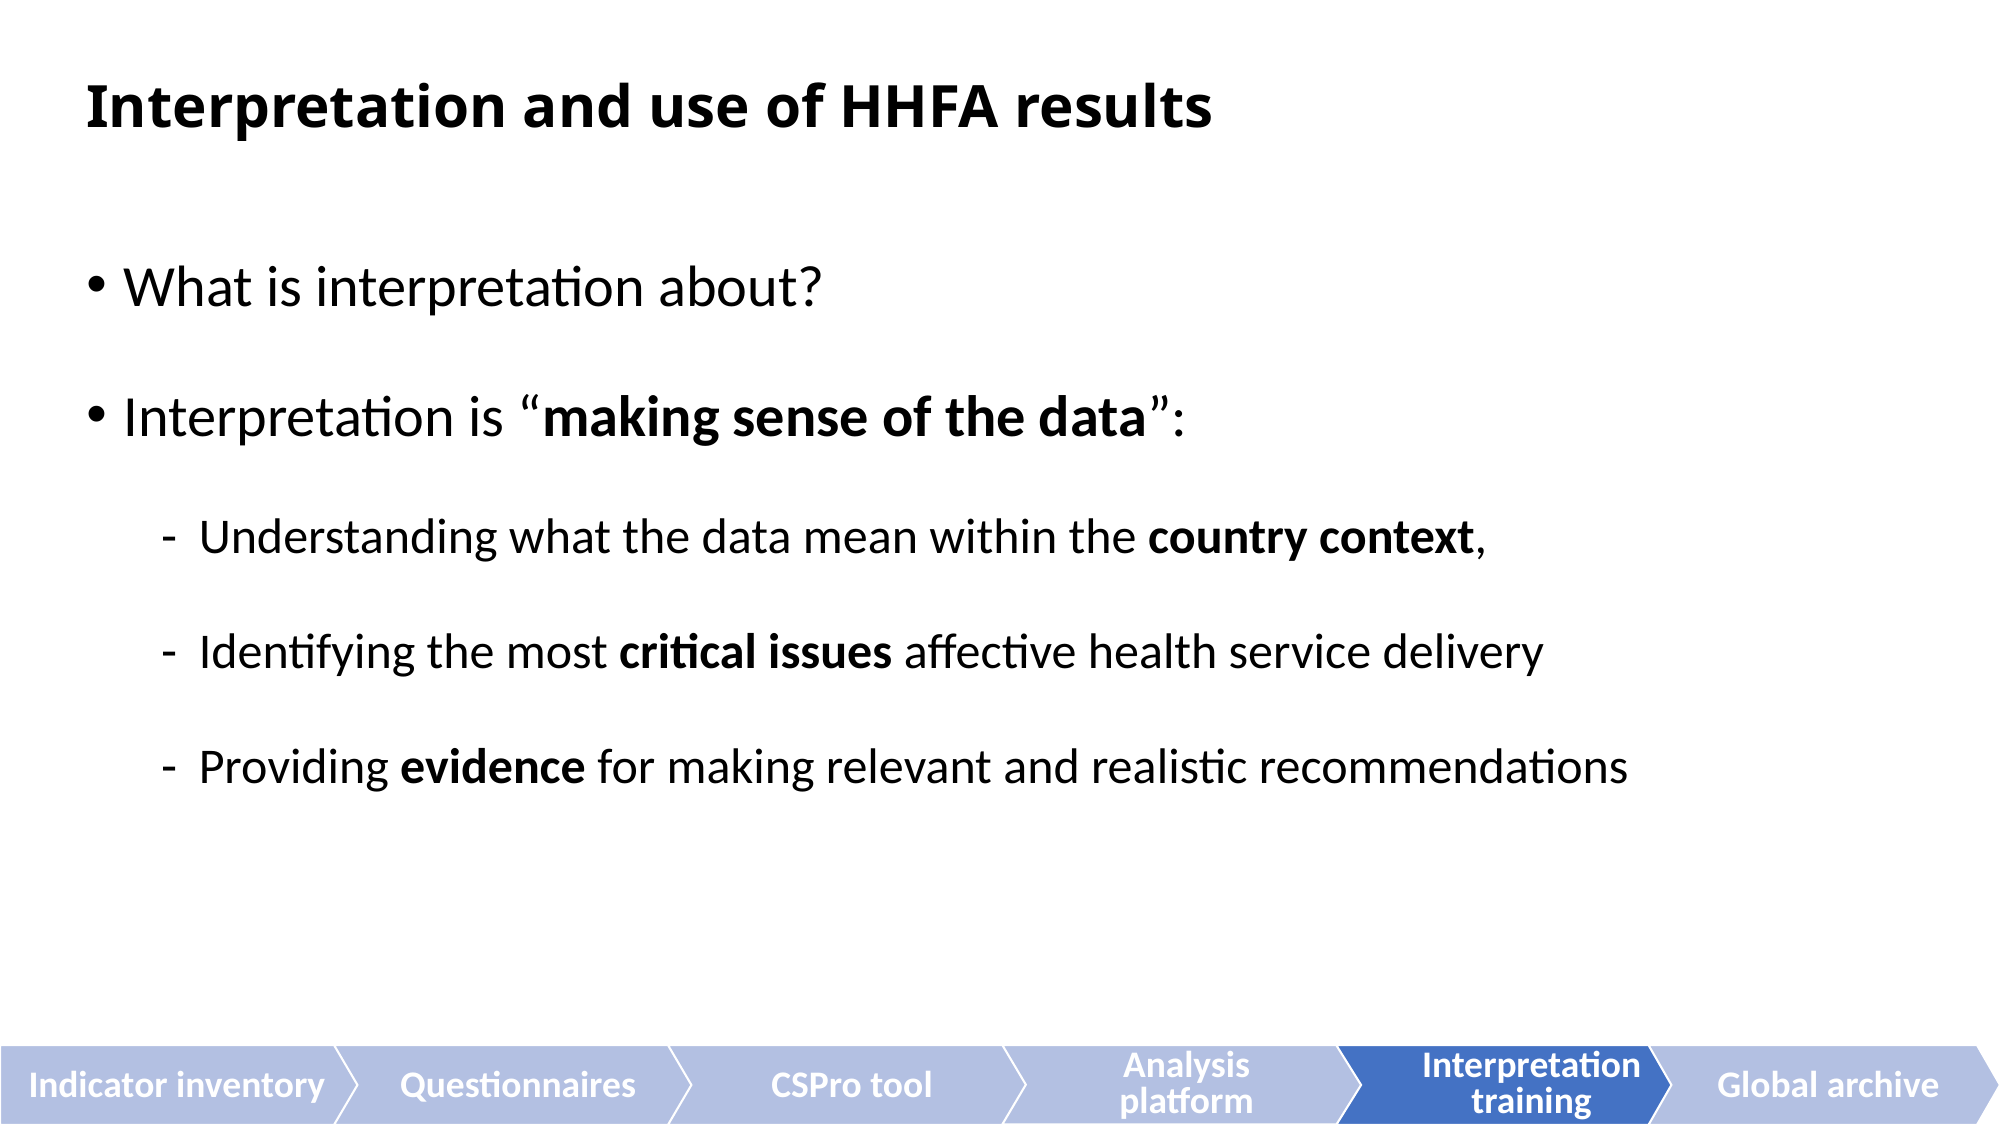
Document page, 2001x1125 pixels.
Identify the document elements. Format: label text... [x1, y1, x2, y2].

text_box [0, 1044, 2000, 1125]
list What is interpretation about? Interpretation is “making sense of the data”: Understanding what the data mean within the country context, Identifying the most critical issues affective health service delivery Providing evidence for making relevant and realistic recommendations [71, 206, 1954, 1044]
title Interpretation and use of HHFA results [71, 0, 1797, 206]
